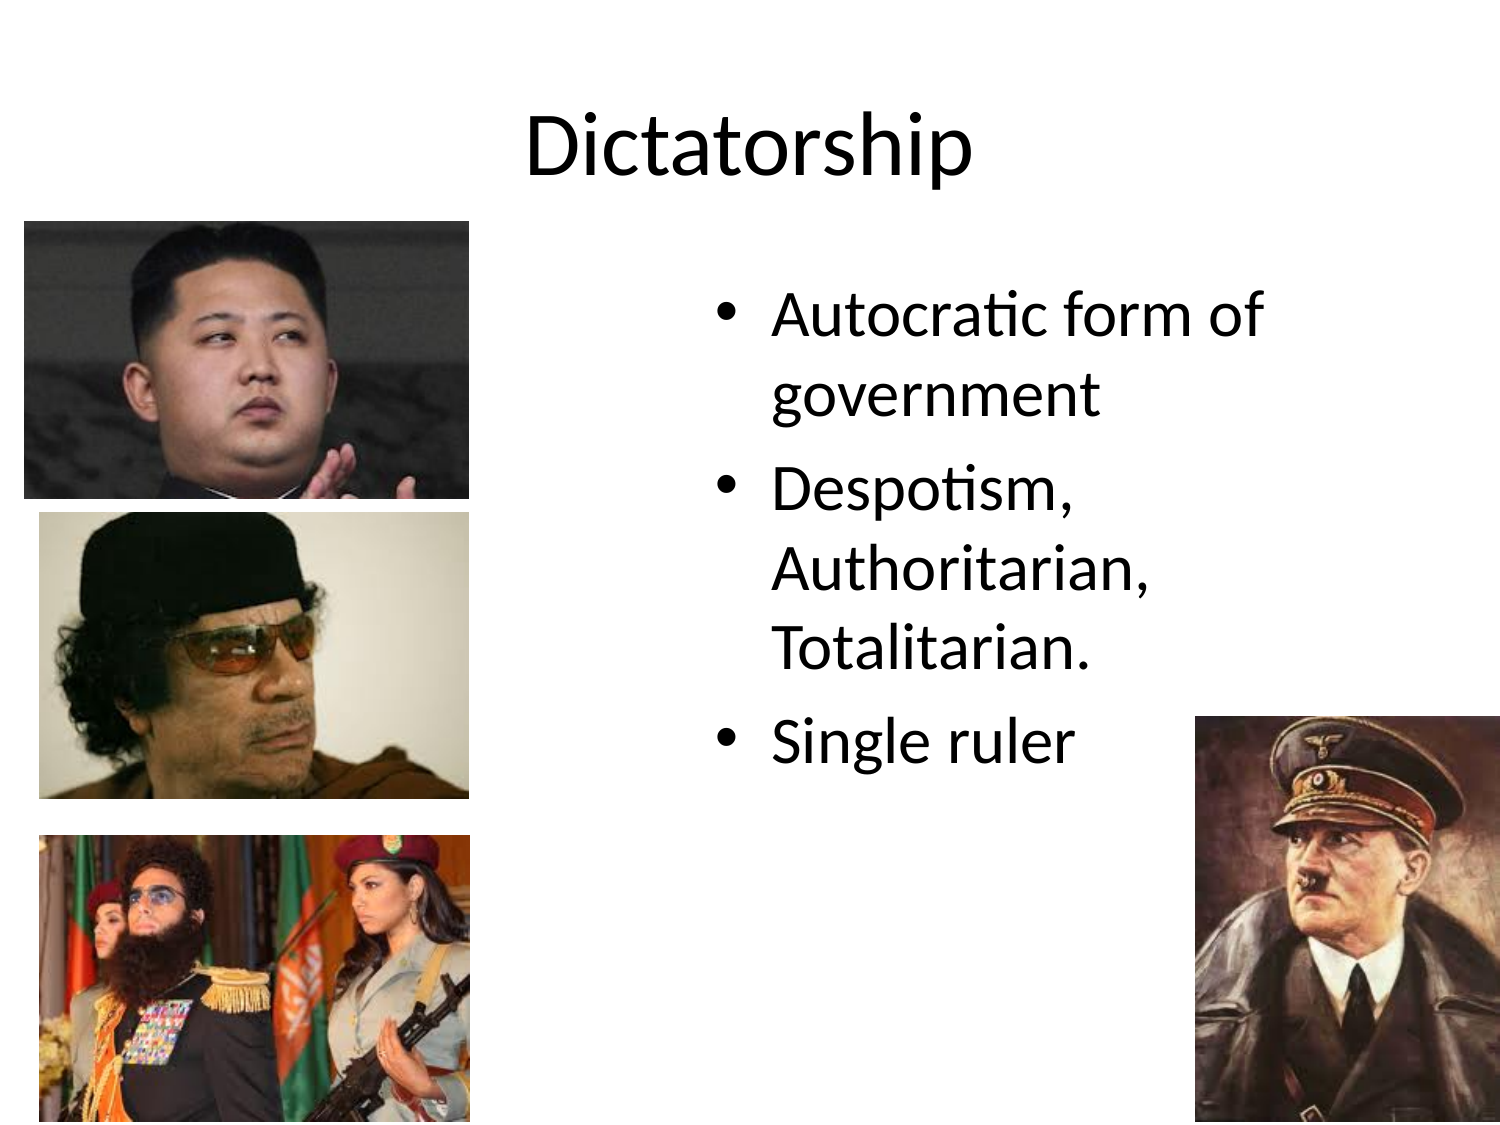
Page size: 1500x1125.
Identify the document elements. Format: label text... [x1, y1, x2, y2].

title Dictatorship [75, 45, 1425, 233]
picture [1195, 716, 1500, 1122]
picture [39, 835, 470, 1122]
picture [24, 221, 469, 499]
list Autocratic form of government Despotism, Authoritarian, Totalitarian. Single ruler [699, 262, 1425, 1005]
picture [38, 512, 469, 799]
